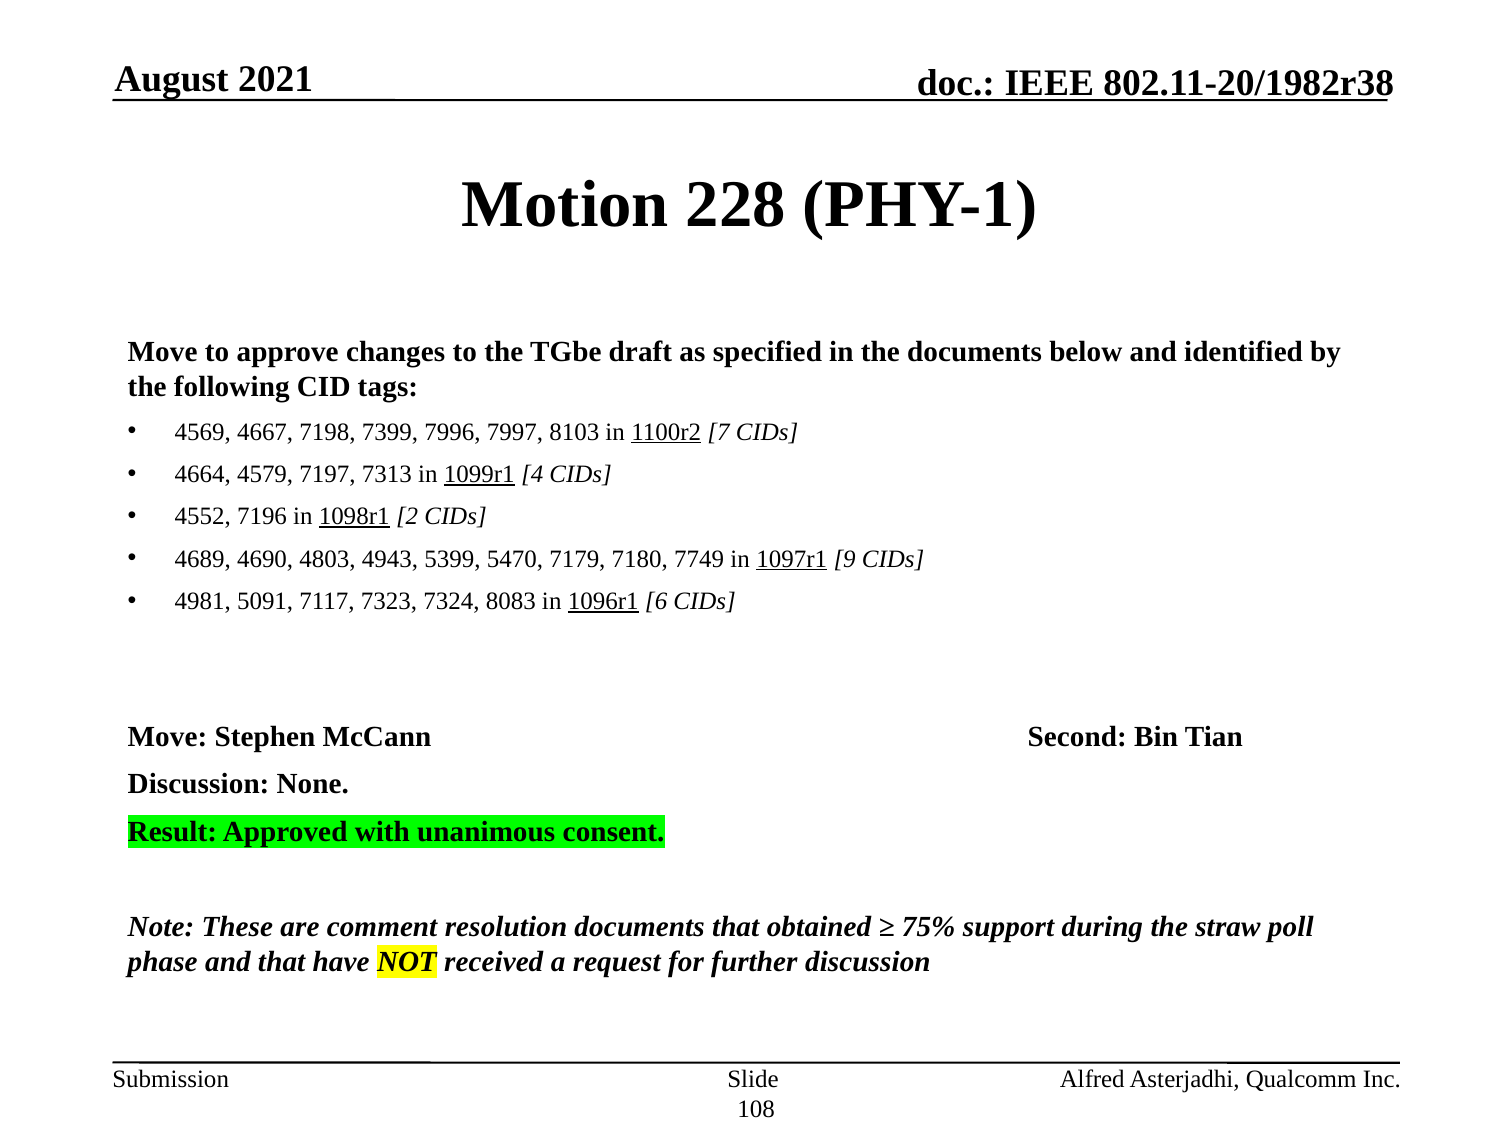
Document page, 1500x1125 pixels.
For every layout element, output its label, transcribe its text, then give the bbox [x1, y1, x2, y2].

footer Alfred Asterjadhi, Qualcomm Inc. [878, 1061, 1402, 1093]
list Move to approve changes to the TGbe draft as specified in the documents below and identified by the following CID tags: 4569, 4667, 7198, 7399, 7996, 7997, 8103 in 1100r2 [7 CIDs] 4664, 4579, 7197, 7313 in 1099r1 [4 CIDs] 4552, 7196 in 1098r1 [2 CIDs] 4689, 4690, 4803, 4943, 5399, 5470, 7179, 7180, 7749 in 1097r1 [9 CIDs] 4981, 5091, 7117, 7323, 7324, 8083 in 1096r1 [6 CIDs] Move: Stephen McCann Second: Bin Tian Discussion: None. Result: Approved with unanimous consent. Note: These are comment resolution documents that obtained ≥ 75% support during the straw poll phase and that have NOT received a request for further discussion [112, 324, 1388, 1063]
title Motion 228 (PHY-1) [112, 112, 1388, 288]
slide_number Slide 108 [712, 1061, 800, 1123]
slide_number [114, 54, 423, 100]
